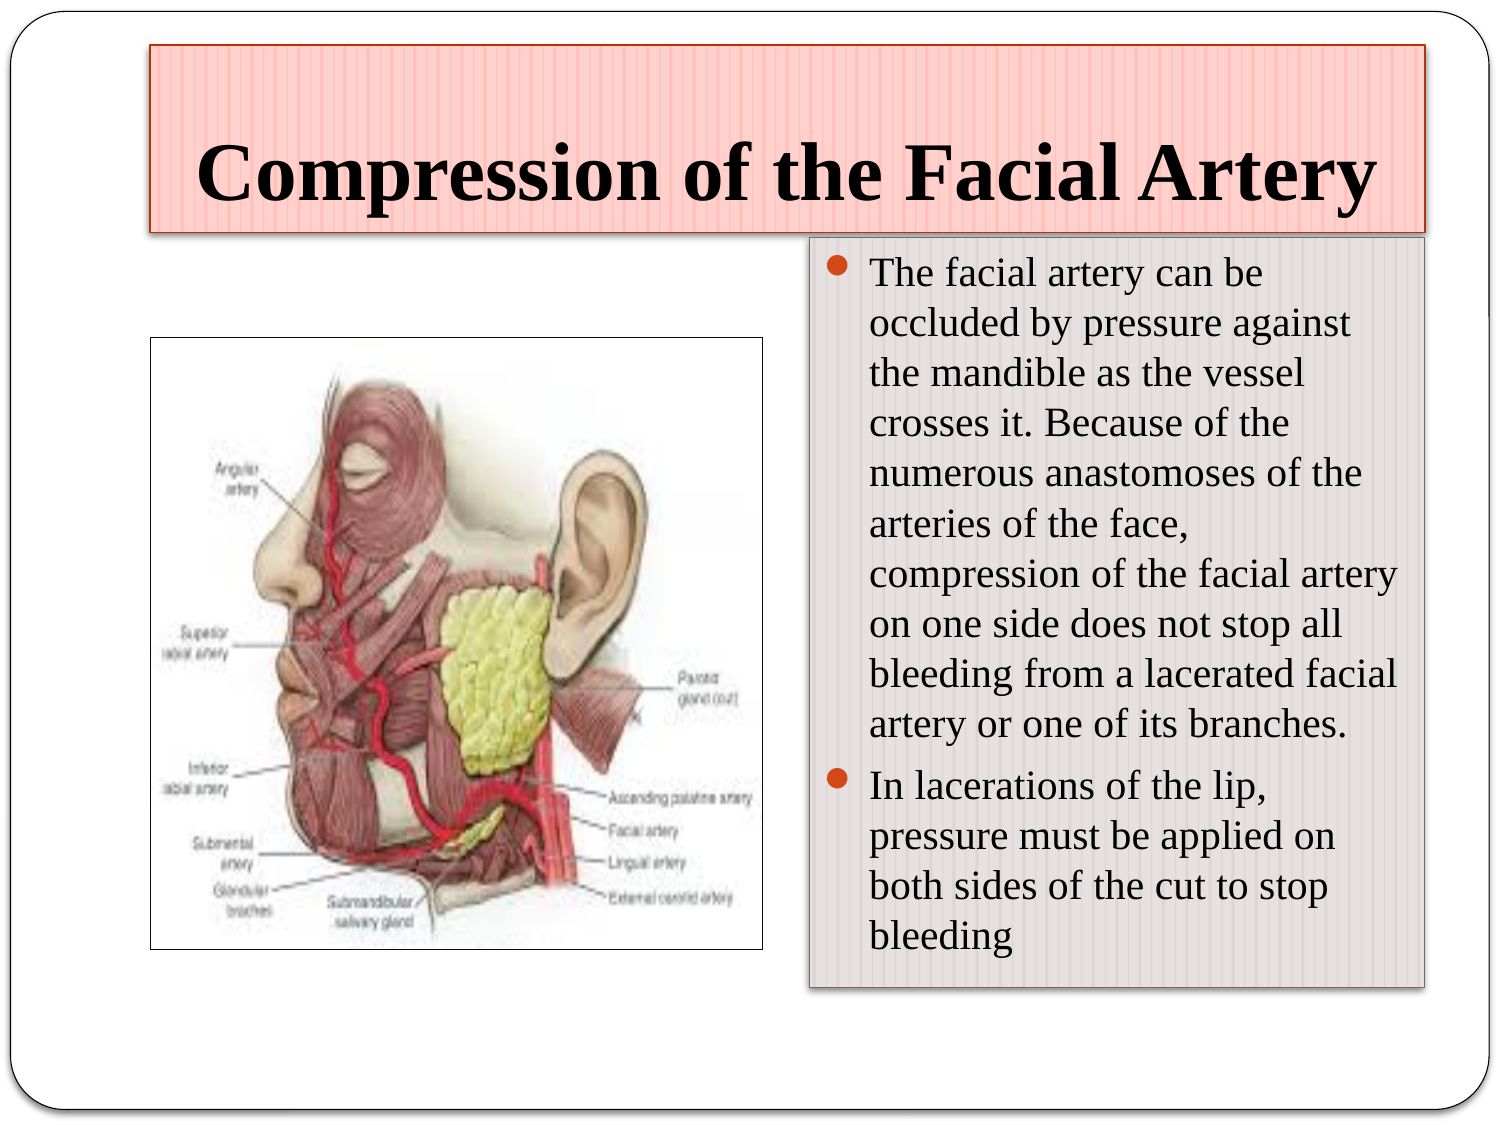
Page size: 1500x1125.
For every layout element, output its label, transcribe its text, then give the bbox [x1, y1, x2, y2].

title Compression of the Facial Artery [149, 44, 1426, 233]
list The facial artery can be occluded by pressure against the mandible as the vessel crosses it. Because of the numerous anastomoses of the arteries of the face, compression of the facial artery on one side does not stop all bleeding from a lacerated facial artery or one of its branches. In lacerations of the lip, pressure must be applied on both sides of the cut to stop bleeding [809, 237, 1425, 988]
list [149, 337, 763, 951]
